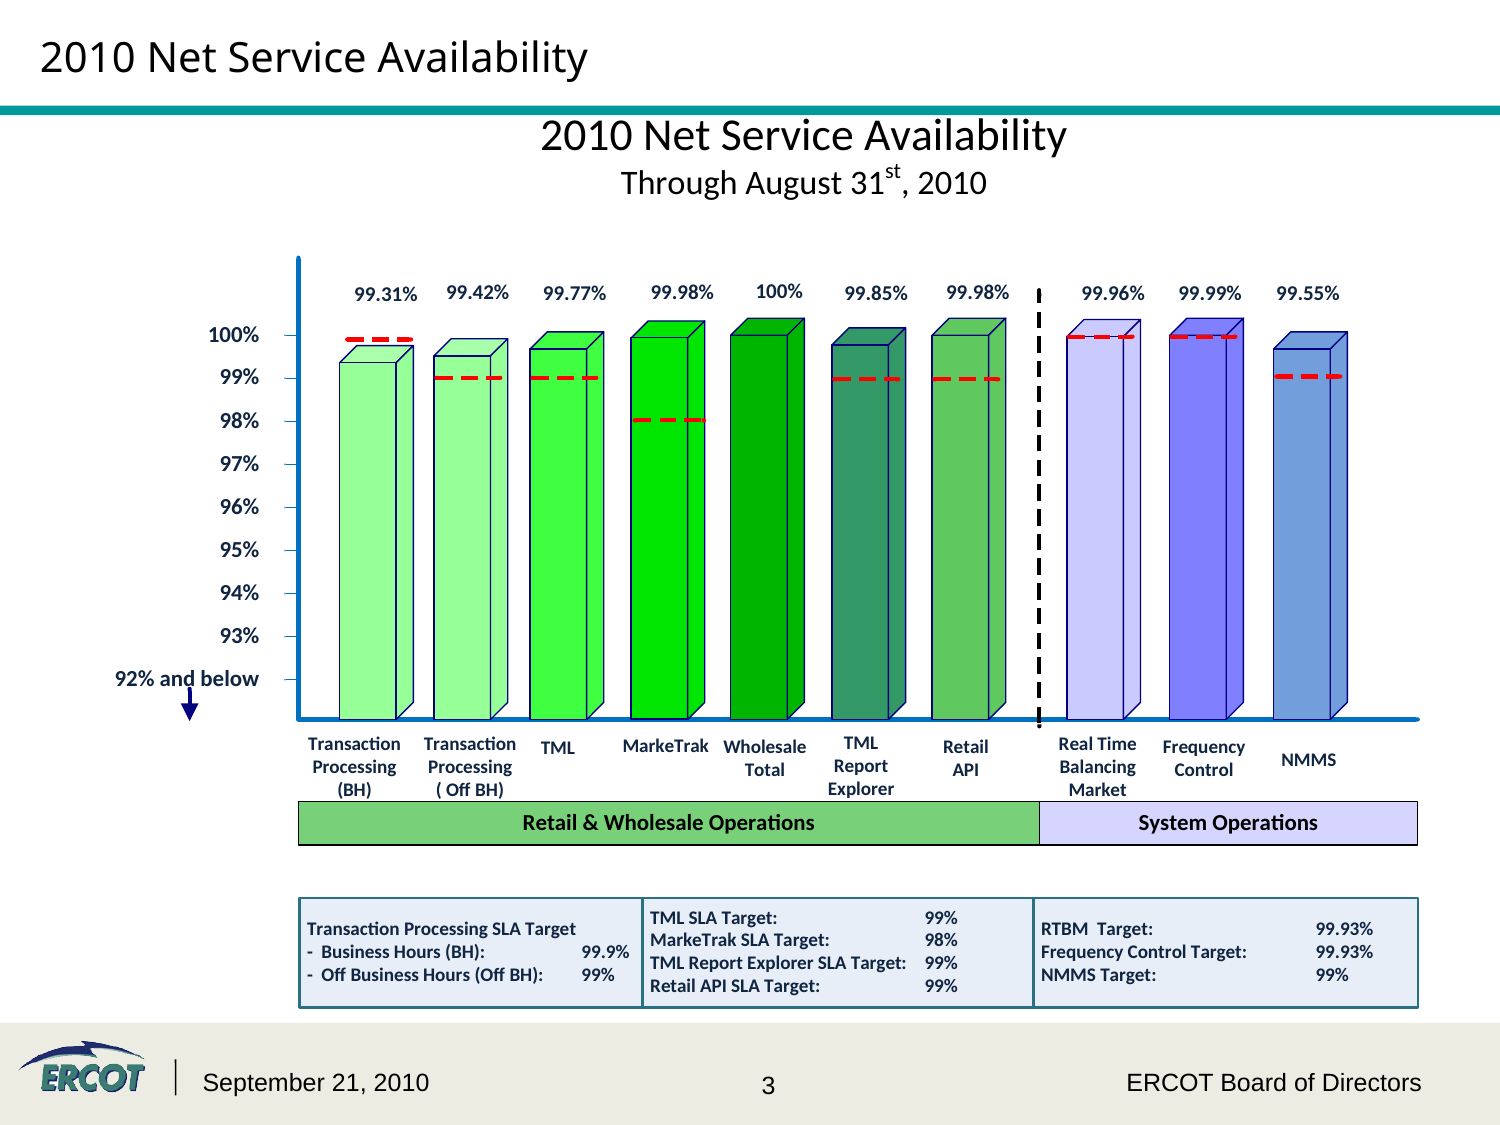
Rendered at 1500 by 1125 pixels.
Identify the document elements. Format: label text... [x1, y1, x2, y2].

picture [10, 1031, 151, 1111]
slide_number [187, 1059, 538, 1125]
footer ERCOT Board of Directors [1024, 1059, 1438, 1125]
title 2010 Net Service Availability [24, 0, 1451, 113]
picture [112, 99, 1423, 1012]
